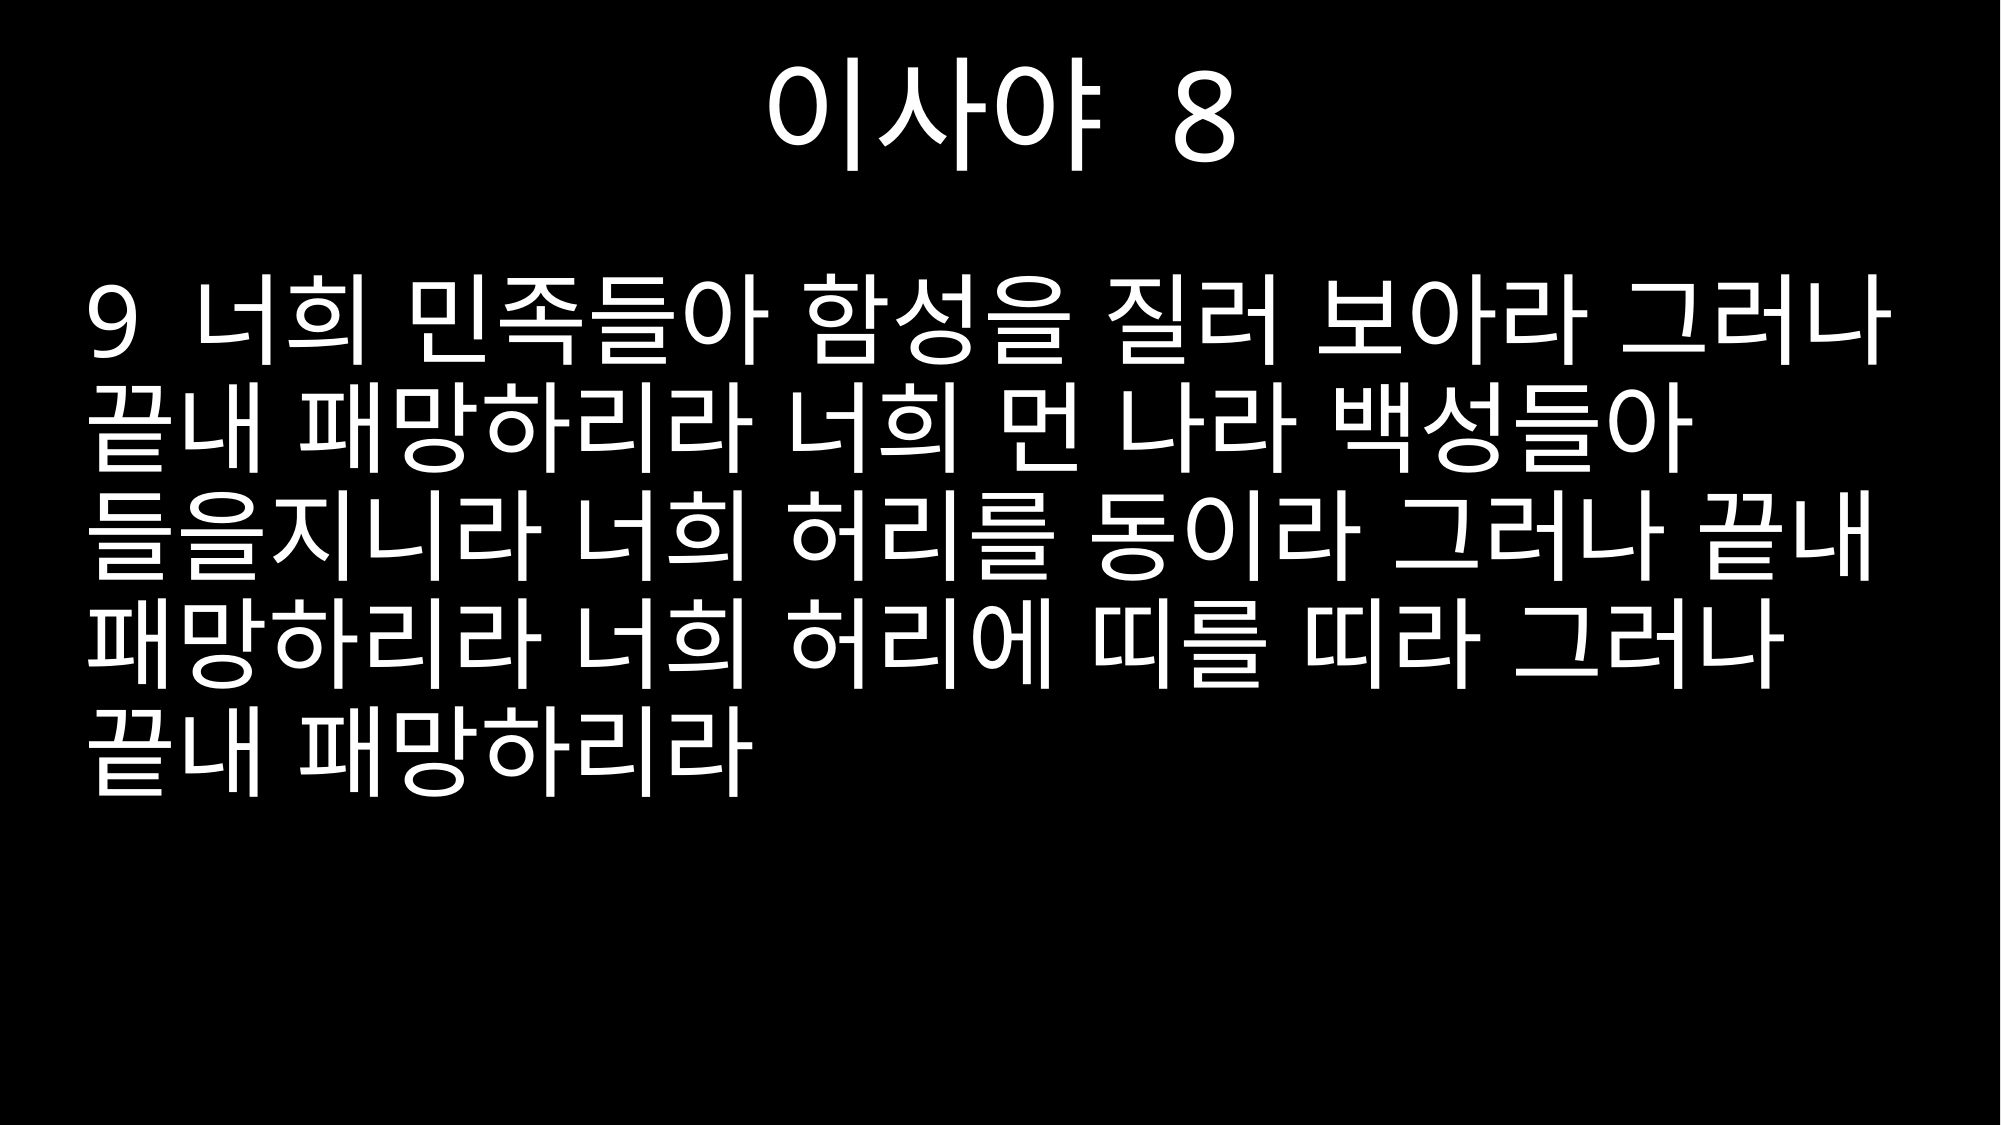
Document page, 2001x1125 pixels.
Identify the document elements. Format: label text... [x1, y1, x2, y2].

list 9 너희 민족들아 함성을 질러 보아라 그러나 끝내 패망하리라 너희 먼 나라 백성들아 들을지니라 너희 허리를 동이라 그러나 끝내 패망하리라 너희 허리에 띠를 띠라 그러나 끝내 패망하리라 [69, 263, 1953, 423]
picture [0, 0, 2001, 1125]
footer 이사야 8 [0, 32, 2000, 192]
